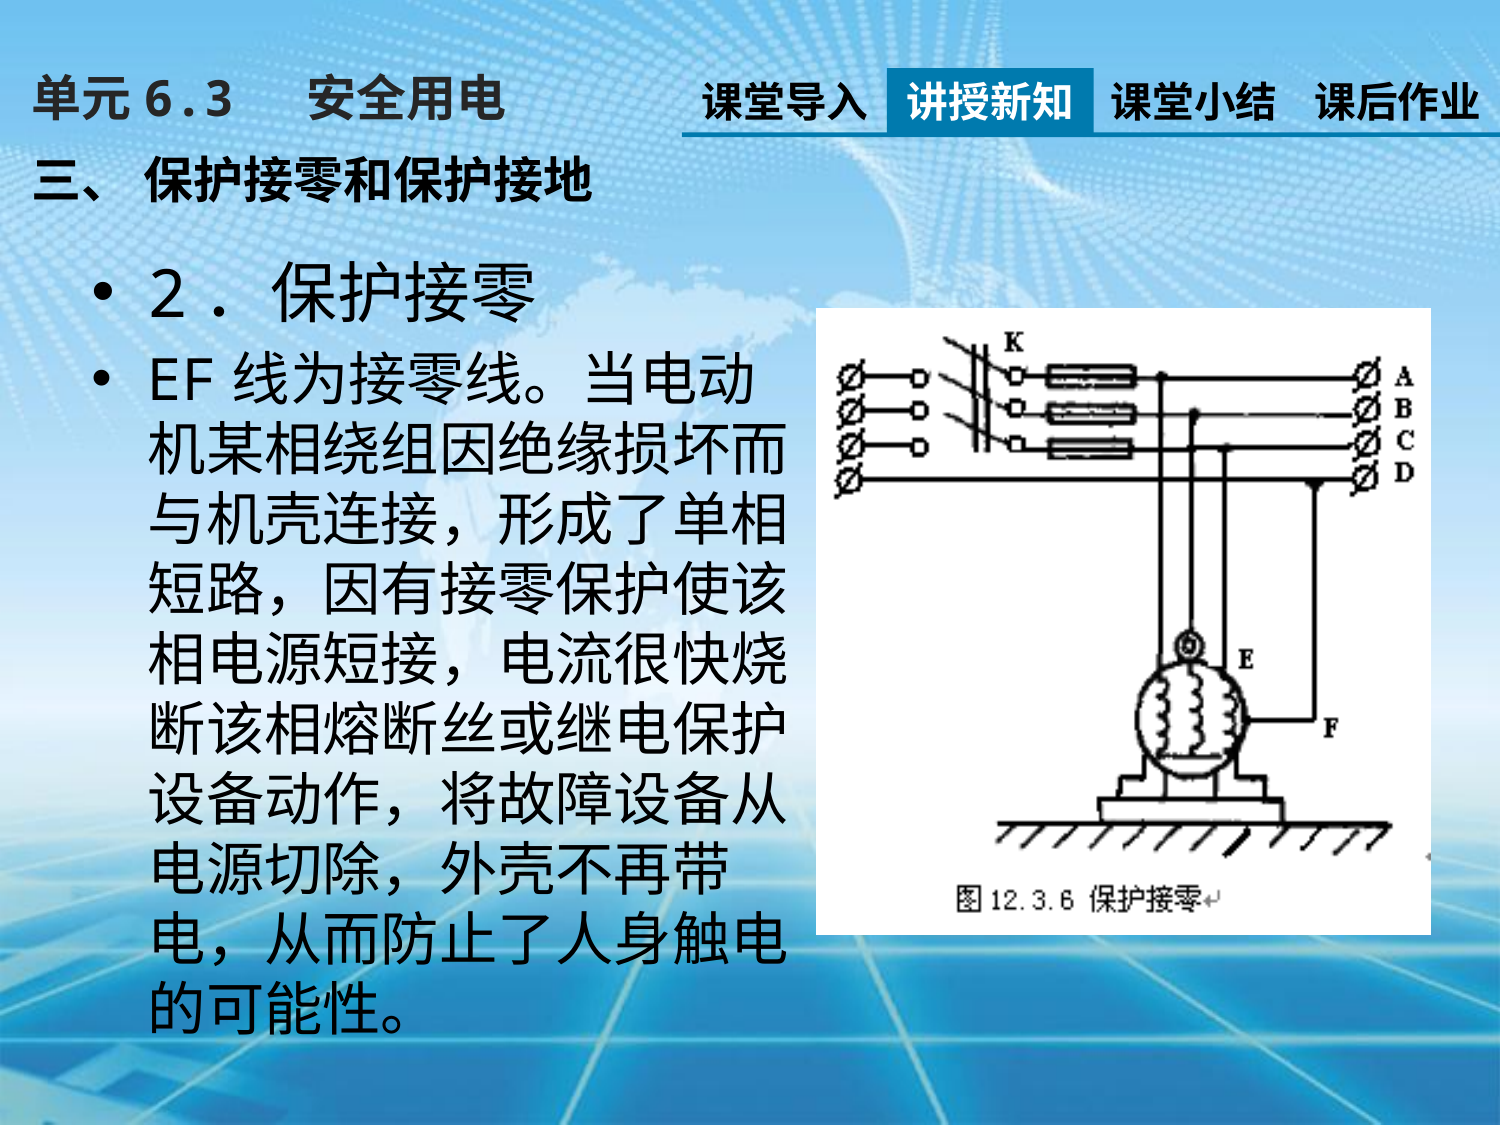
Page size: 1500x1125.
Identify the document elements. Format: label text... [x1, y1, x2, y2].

text_box 2．保护接零 EF线为接零线。当电动机某相绕组因绝缘损坏而与机壳连接，形成了单相短路，因有接零保护使该相电源短接，电流很快烧断该相熔断丝或继电保护设备动作，将故障设备从电源切除，外壳不再带电，从而防止了人身触电的可能性。 [76, 243, 817, 988]
picture [0, 0, 1500, 1125]
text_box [16, 59, 1500, 135]
text_box 三、 保护接零和保护接地 [17, 140, 767, 216]
